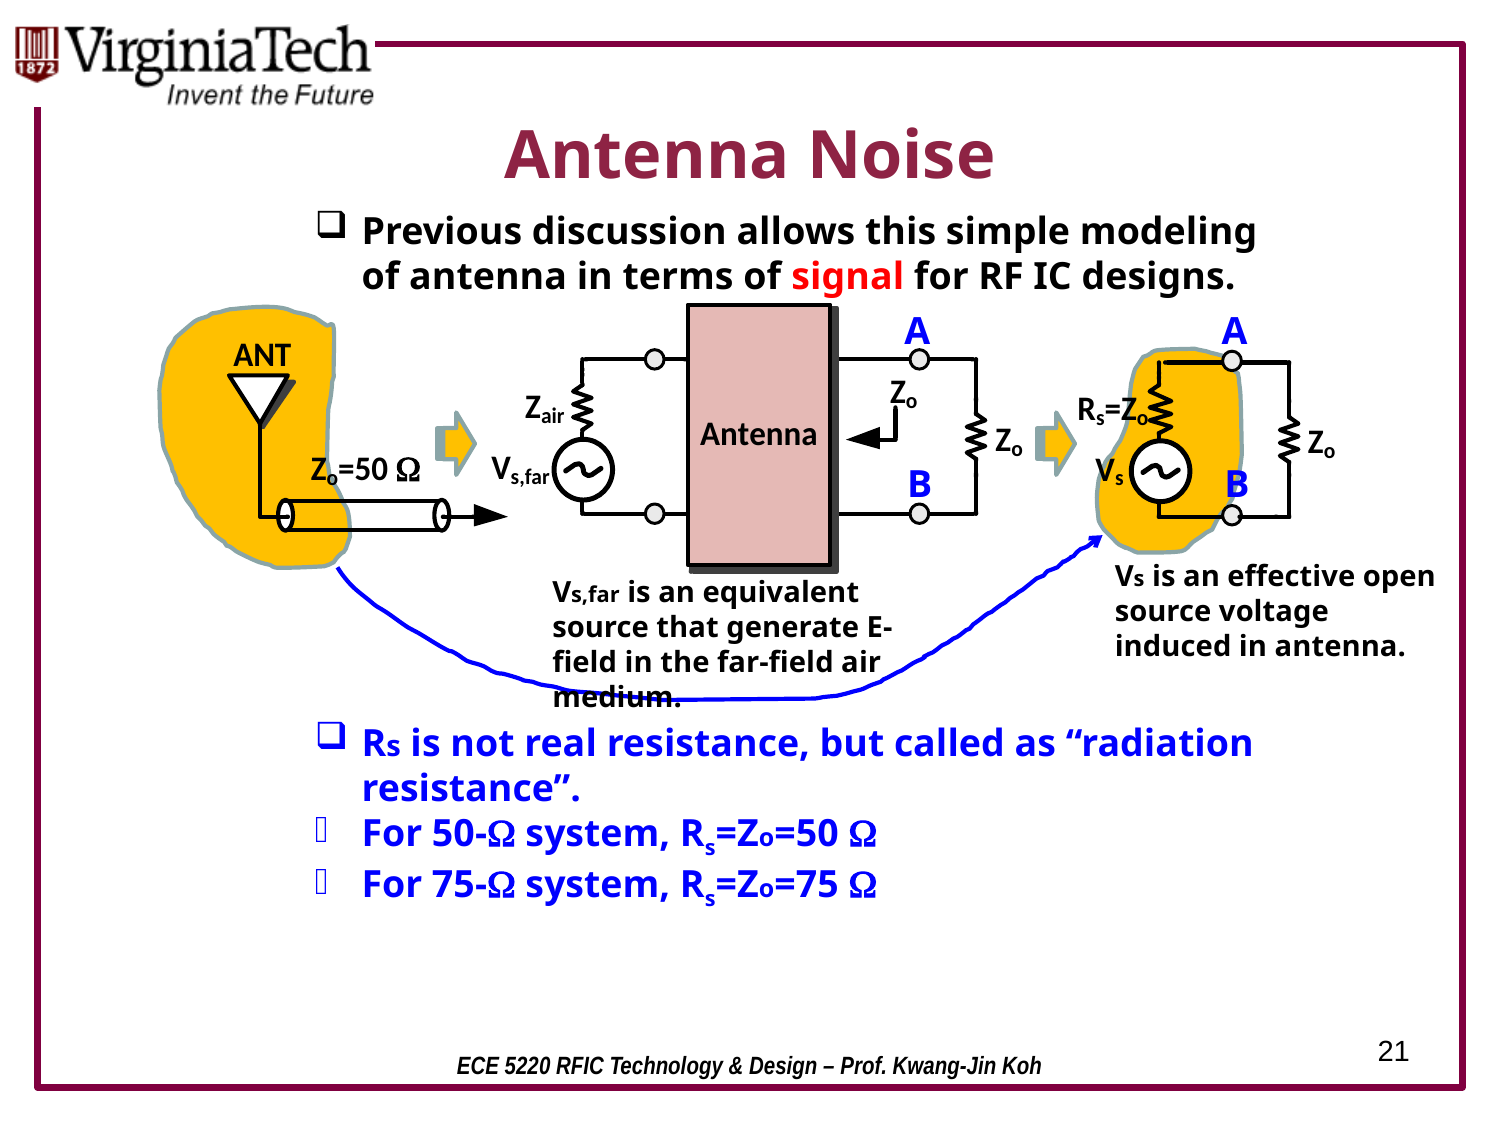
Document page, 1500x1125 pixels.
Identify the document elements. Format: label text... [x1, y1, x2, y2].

text_box Vs,far is an equivalent source that generate E-field in the far-field air medium. [537, 589, 945, 721]
slide_number 21 [1074, 1024, 1425, 1103]
text_box Vs is an effective open source voltage induced in antenna. [1099, 549, 1463, 670]
title Antenna Noise [75, 104, 1425, 213]
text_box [141, 249, 1376, 581]
picture [15, 24, 375, 107]
text_box [352, 589, 537, 686]
text_box Previous discussion allows this simple modeling of antenna in terms of signal for RF IC designs. [300, 199, 1313, 248]
text_box Rs is not real resistance, but called as “radiation resistance”. For 50-W system, Rs=Zo=50 W For 75-W system, Rs=Zo=75 W [300, 711, 1313, 919]
text_box [945, 589, 1027, 647]
